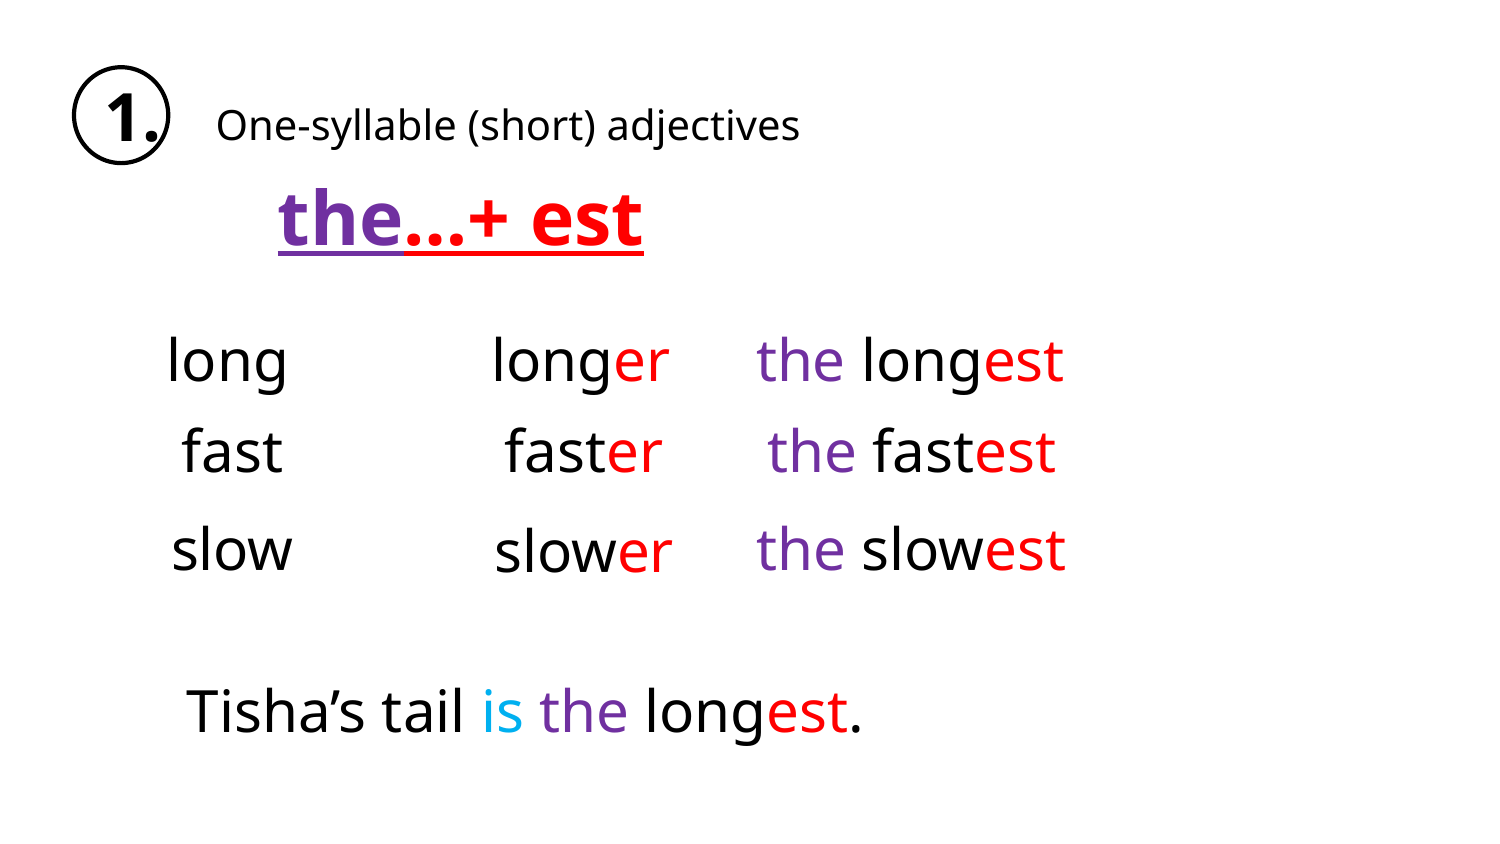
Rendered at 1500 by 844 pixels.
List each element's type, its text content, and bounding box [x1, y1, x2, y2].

text_box the longest [741, 315, 1080, 401]
text_box [71, 65, 171, 166]
text_box 1. [89, 154, 101, 162]
text_box Tisha’s tail is the longest. [172, 666, 879, 752]
text_box the fastest [752, 406, 1072, 492]
text_box 1. [138, 67, 194, 162]
text_box fast [167, 406, 299, 492]
text_box faster [490, 406, 679, 492]
text_box longer [476, 315, 685, 401]
text_box 1. [89, 67, 104, 76]
text_box the slowest [741, 504, 1082, 590]
text_box slower [479, 506, 689, 592]
text_box the…+ est [262, 163, 660, 268]
text_box One-syllable (short) adjectives [200, 91, 816, 156]
text_box slow [156, 504, 309, 590]
text_box long [152, 315, 304, 401]
